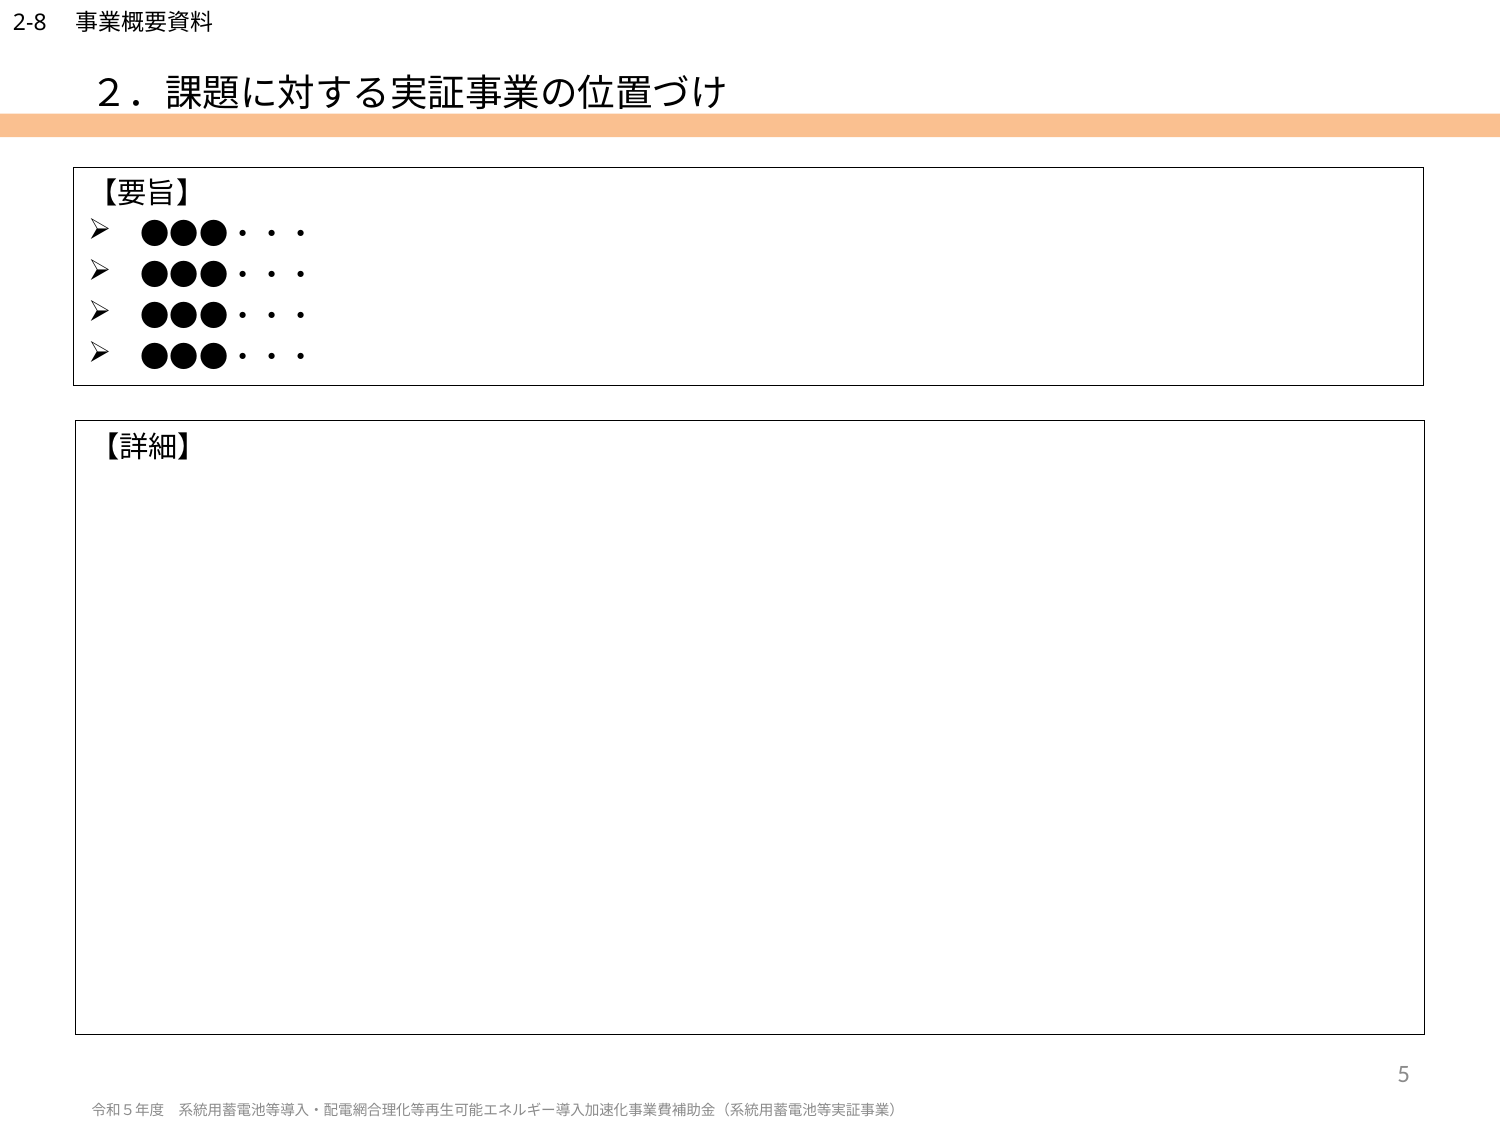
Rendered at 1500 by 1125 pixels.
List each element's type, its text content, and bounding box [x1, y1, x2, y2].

slide_number 5 [1074, 1042, 1425, 1103]
title ２．課題に対する実証事業の位置づけ [75, 45, 1425, 138]
list 【要旨】 ●●●・・・ ●●●・・・ ●●●・・・ ●●●・・・ [73, 167, 1424, 386]
list 【詳細】 [75, 420, 1425, 1035]
